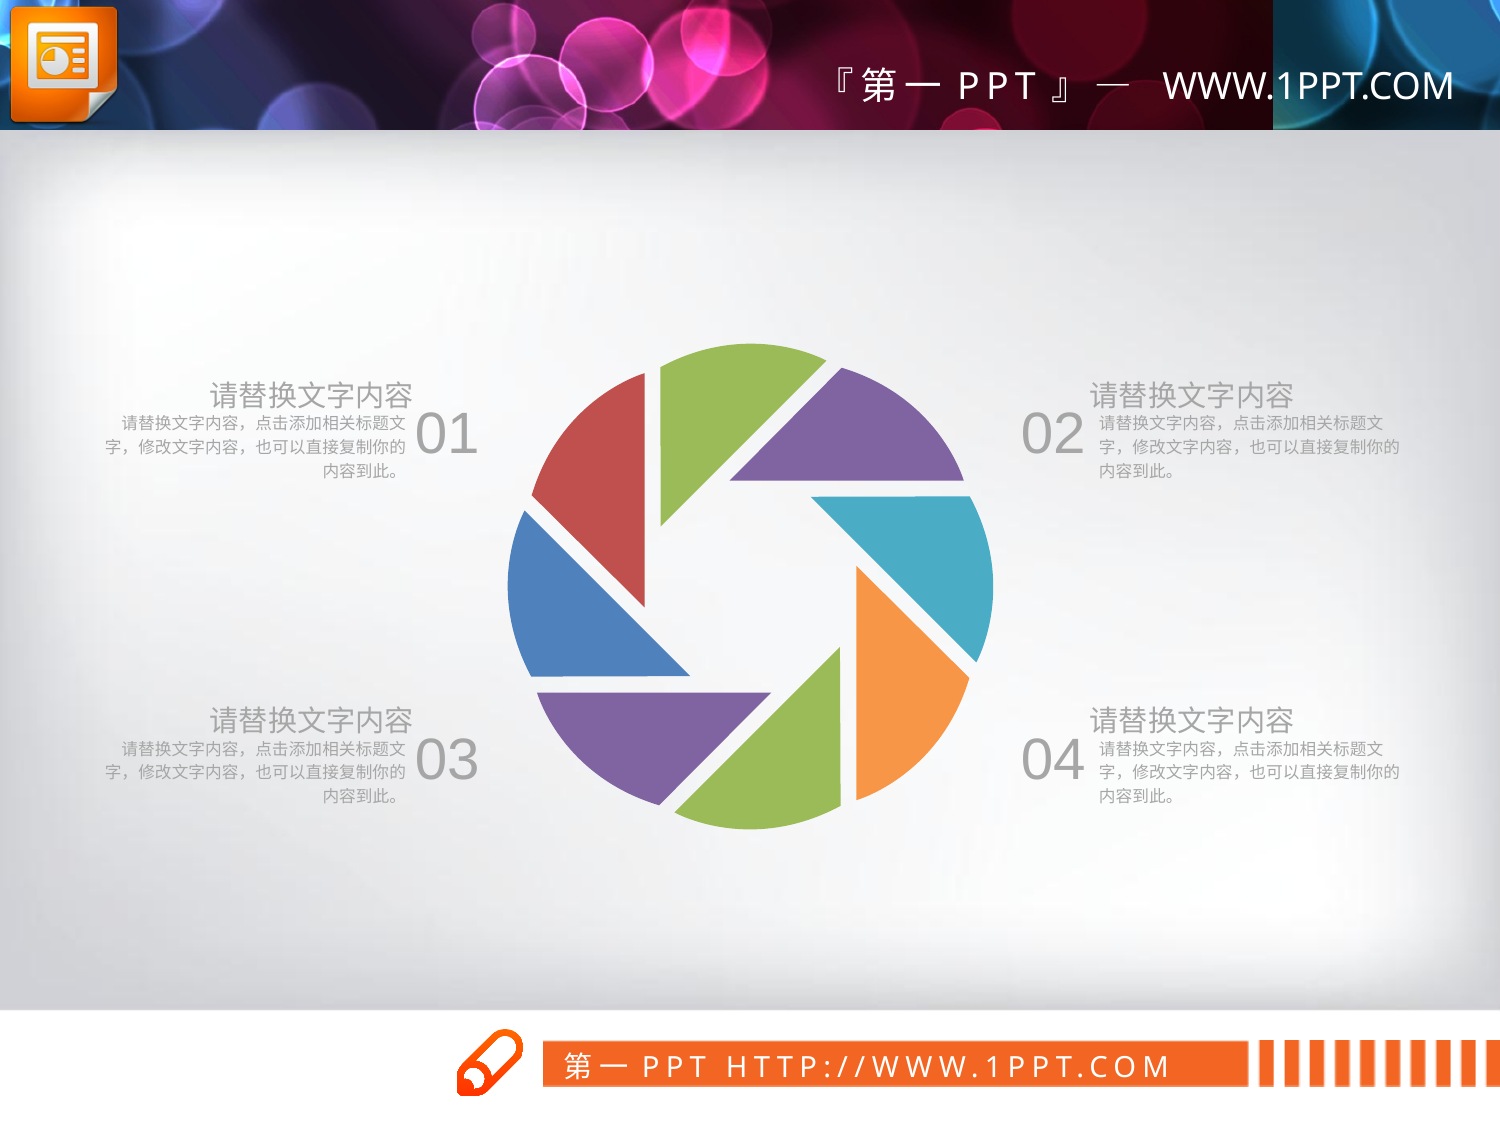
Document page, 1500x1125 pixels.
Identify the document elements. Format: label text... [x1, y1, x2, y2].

text_box 01 [414, 381, 477, 466]
text_box 03 [414, 706, 477, 791]
text_box 请替换文字内容 [209, 695, 415, 738]
text_box 请替换文字内容 [209, 370, 415, 413]
text_box 04 [1022, 706, 1086, 791]
text_box 请替换文字内容 [1089, 695, 1295, 738]
text_box 02 [1022, 381, 1086, 466]
text_box 请替换文字内容，点击添加相关标题文字，修改文字内容，也可以直接复制你的内容到此。 [1099, 409, 1403, 481]
picture [543, 1040, 1500, 1087]
text_box 请替换文字内容，点击添加相关标题文字，修改文字内容，也可以直接复制你的内容到此。 [1099, 734, 1403, 807]
text_box 请替换文字内容，点击添加相关标题文字，修改文字内容，也可以直接复制你的内容到此。 [94, 734, 407, 807]
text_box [482, 318, 1019, 855]
text_box 请替换文字内容，点击添加相关标题文字，修改文字内容，也可以直接复制你的内容到此。 [94, 409, 407, 481]
picture [0, 0, 1500, 1012]
text_box 请替换文字内容 [1089, 370, 1295, 413]
